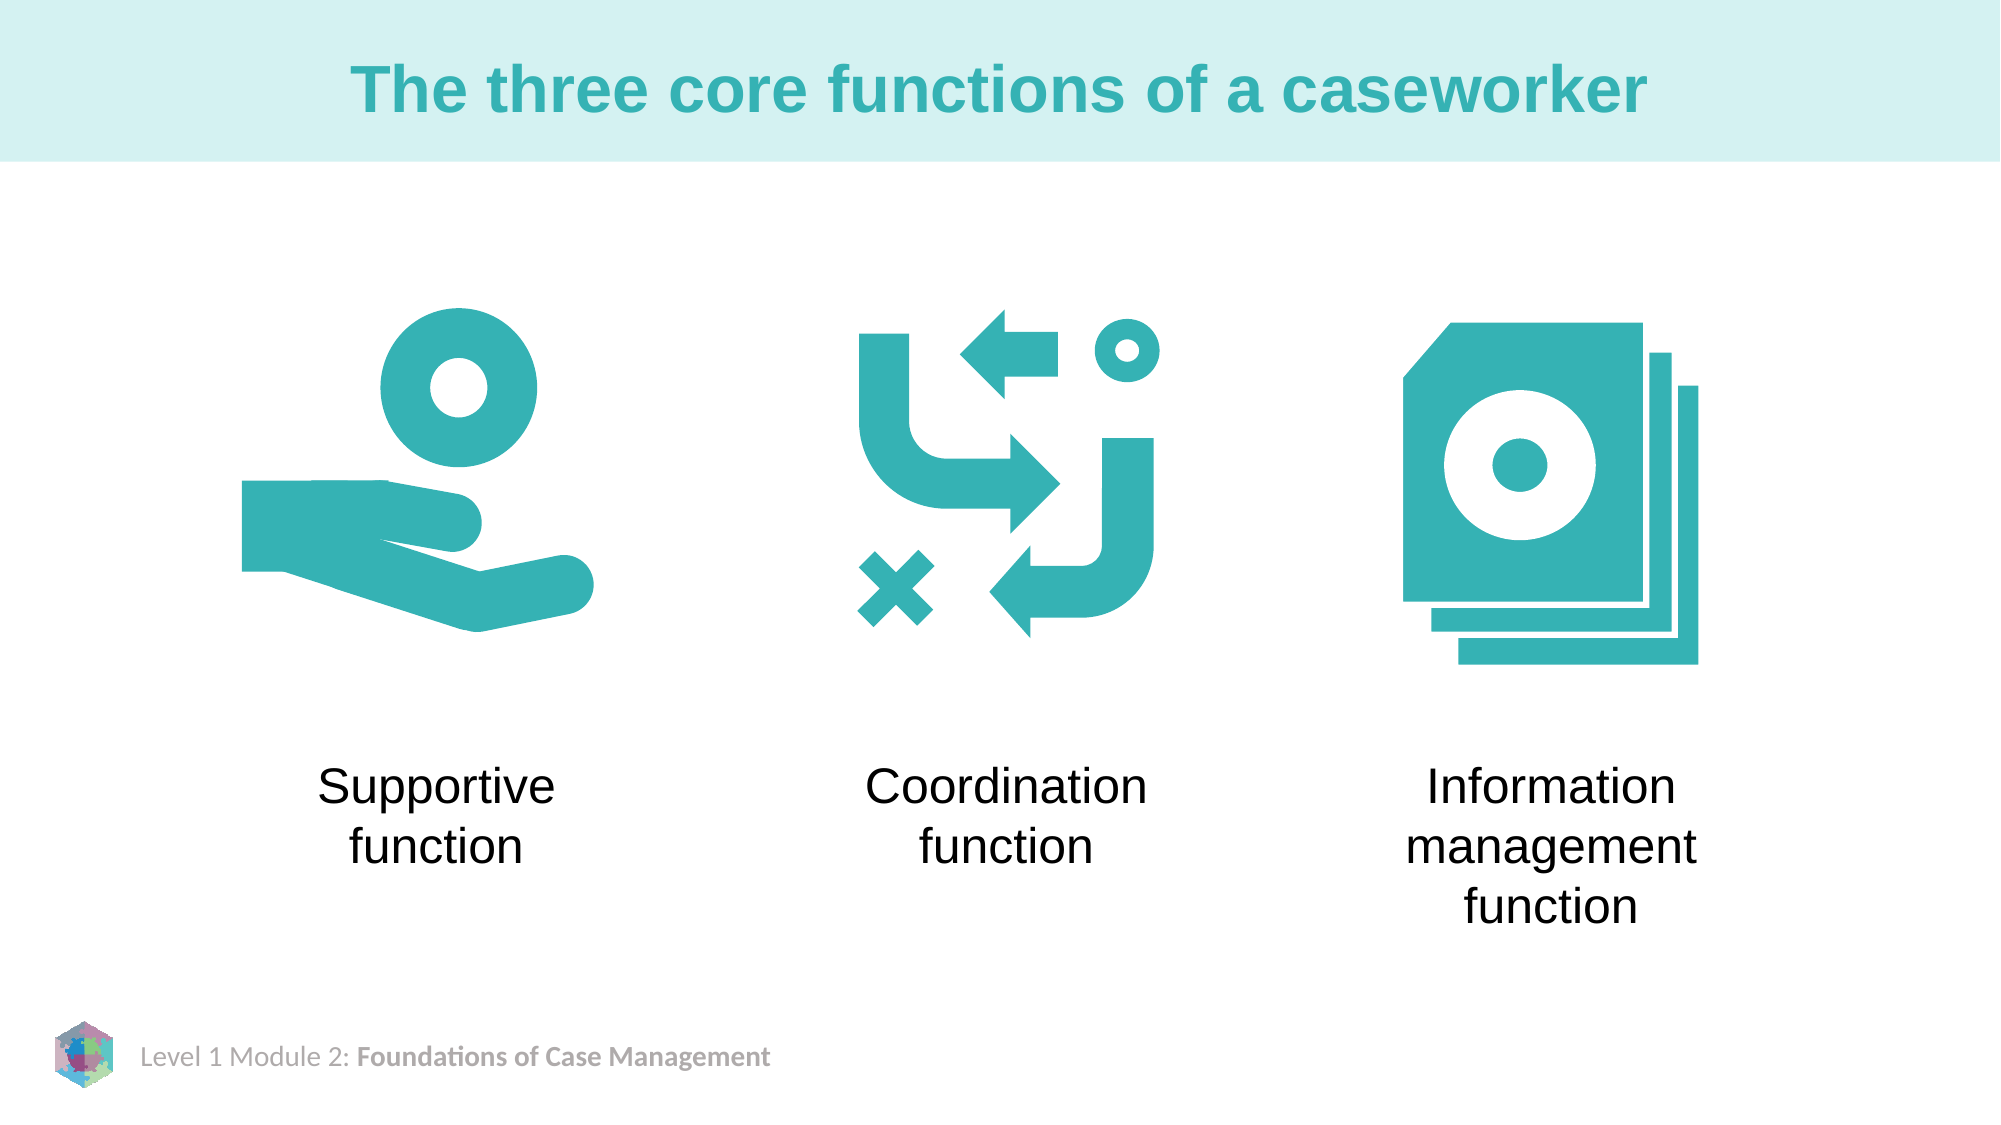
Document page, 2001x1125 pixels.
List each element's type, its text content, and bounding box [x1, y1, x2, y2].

text_box Coordination function [816, 745, 1197, 881]
text_box Information management function [1360, 745, 1742, 941]
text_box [837, 309, 1160, 645]
title The three core functions of a caseworker [137, 19, 1863, 163]
text_box Supportive function [246, 745, 627, 881]
picture [55, 1021, 113, 1088]
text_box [1399, 319, 1702, 668]
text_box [241, 308, 595, 624]
